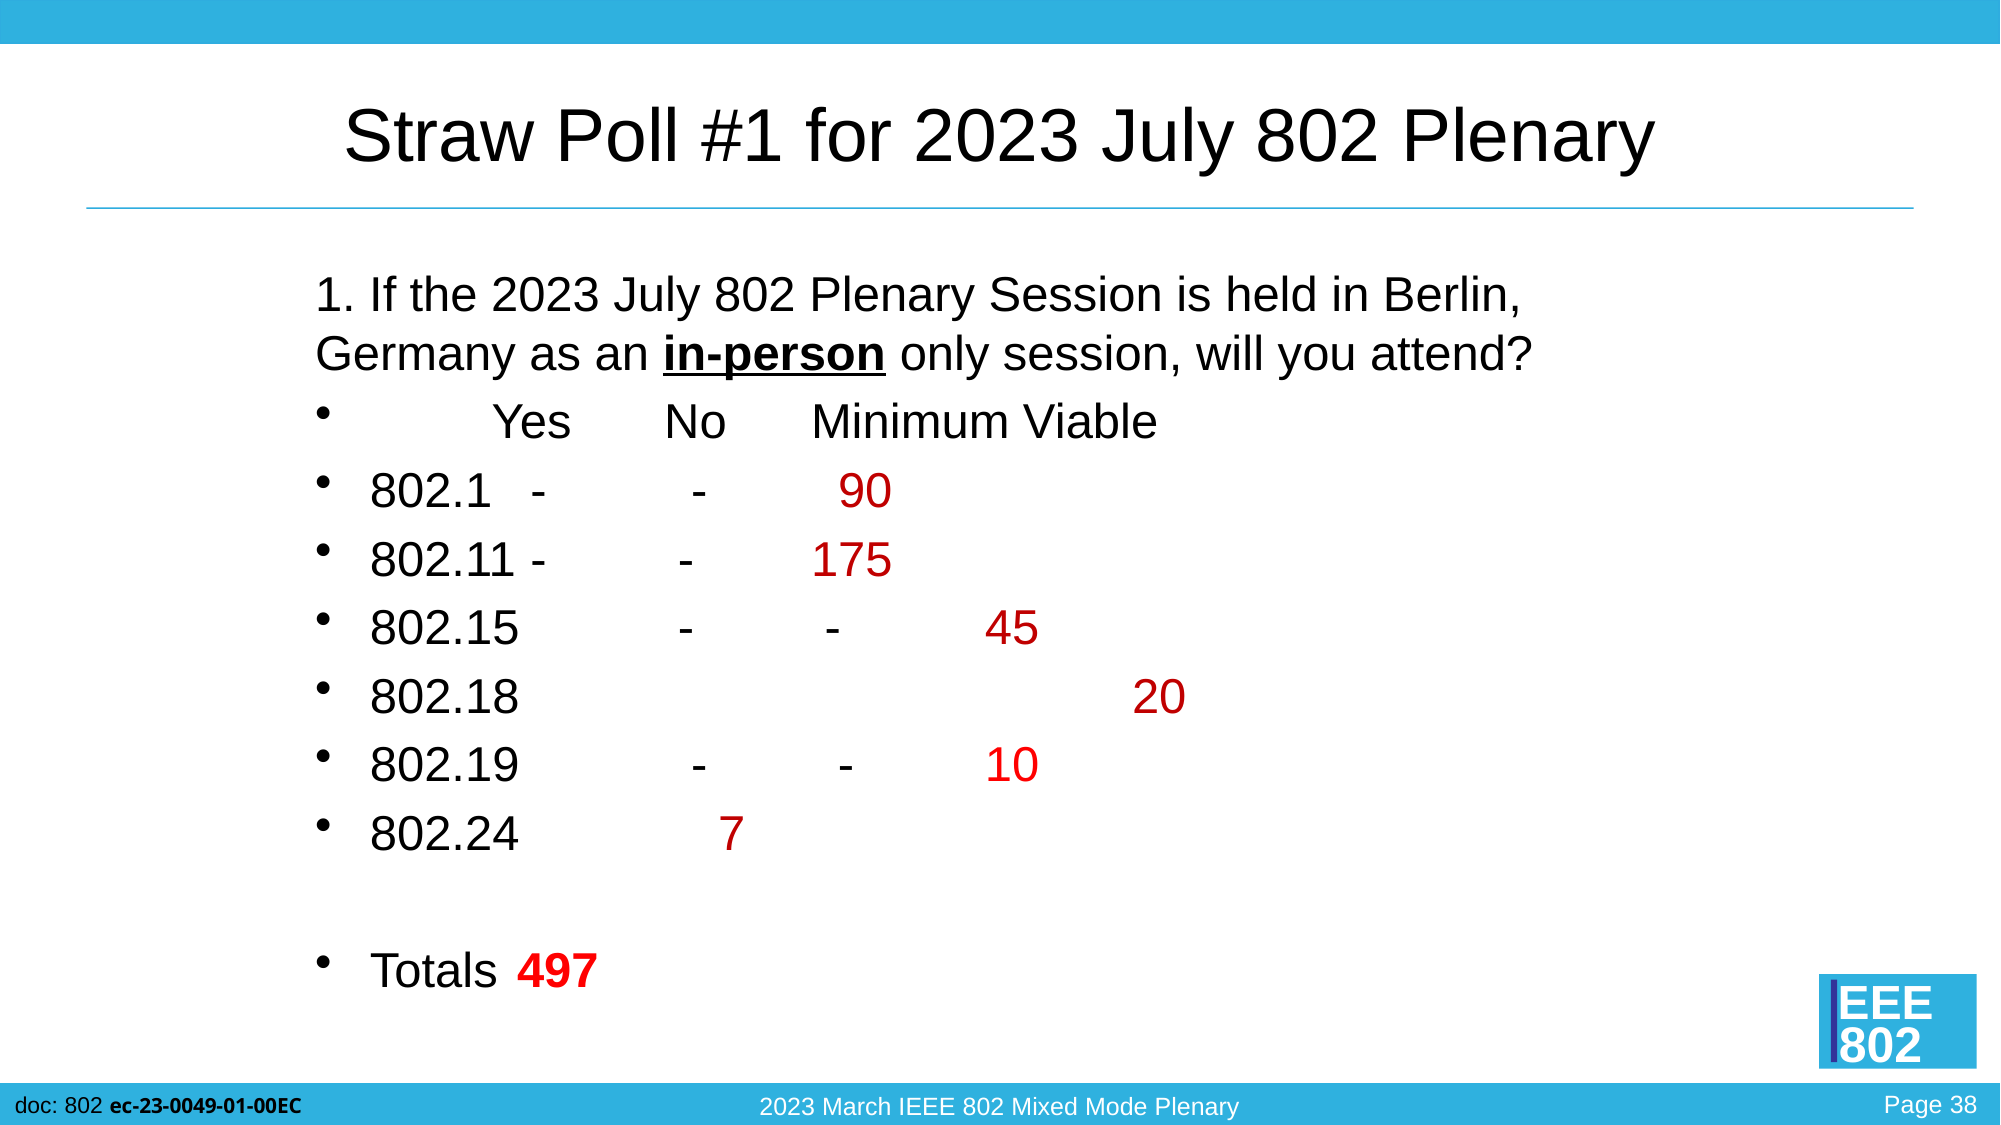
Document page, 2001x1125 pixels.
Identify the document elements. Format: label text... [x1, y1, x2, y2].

title Straw Poll #1 for 2023 July 802 Plenary [99, 66, 1900, 197]
list 1. If the 2023 July 802 Plenary Session is held in Berlin, Germany as an in-person only session, will you attend? Yes No Minimum Viable 802.1 - - 90 802.11 - - 175 802.15 - - 45 802.18 20 802.19 - - 10 802.24 7 Totals 497 [300, 254, 1622, 1059]
